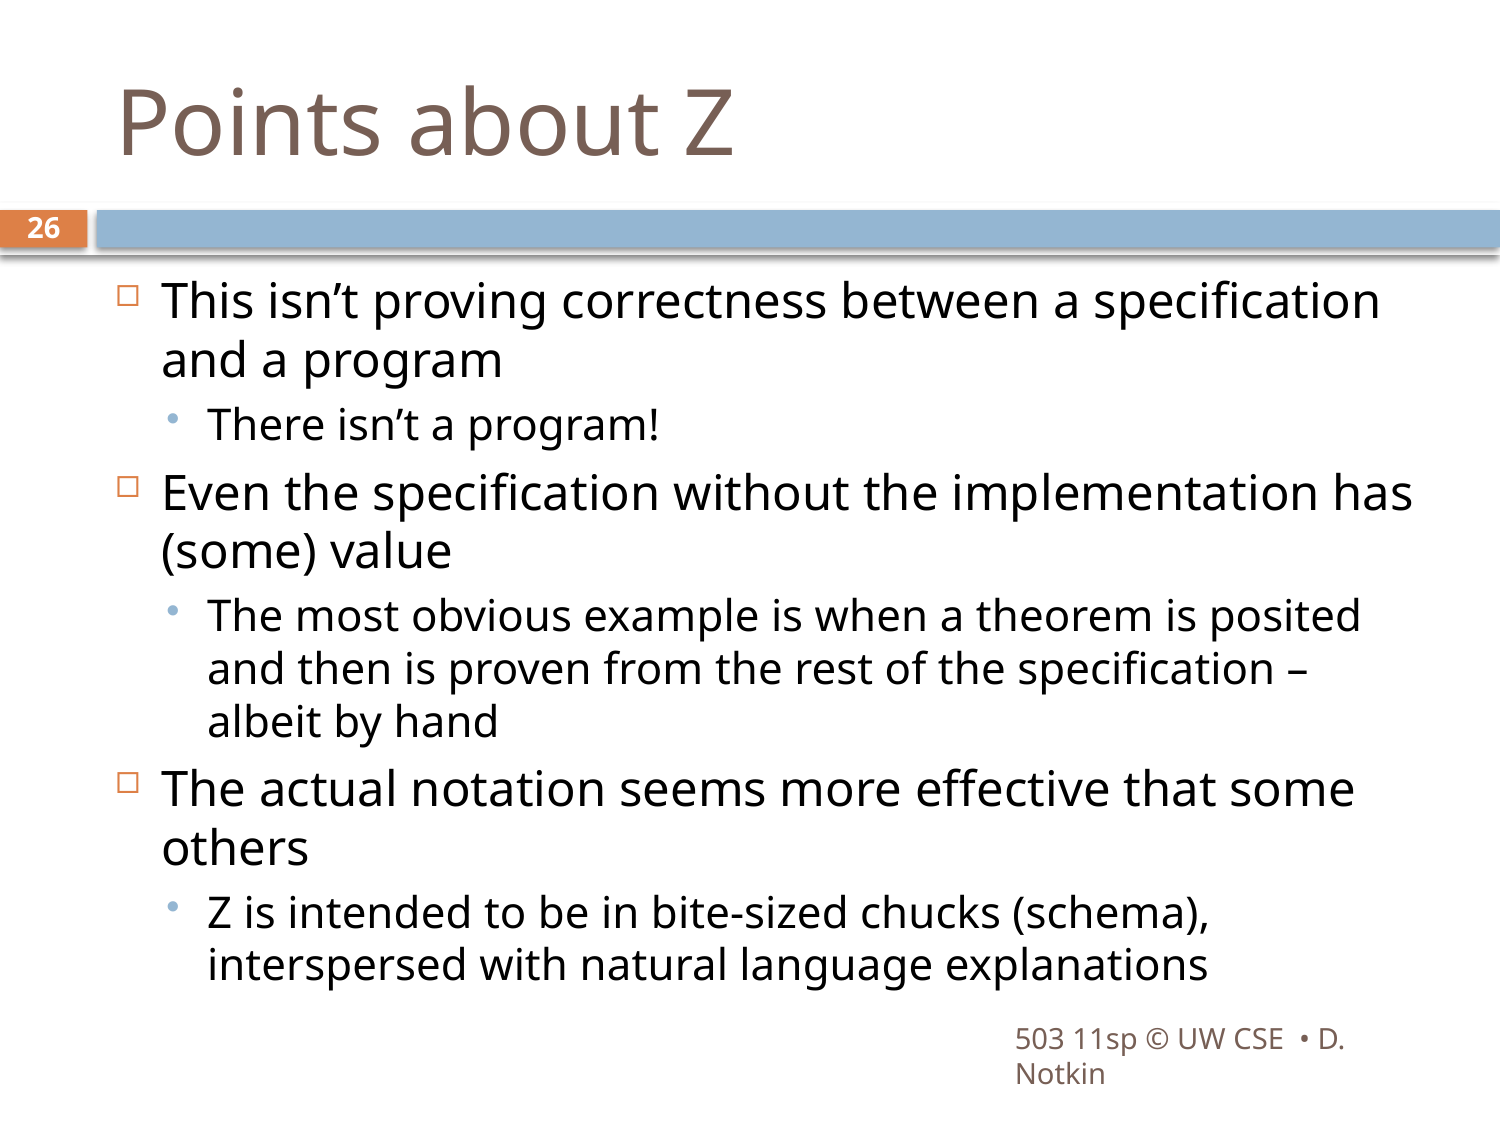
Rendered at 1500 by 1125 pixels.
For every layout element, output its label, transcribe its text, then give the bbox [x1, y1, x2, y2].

title Points about Z [100, 37, 1438, 200]
slide_number 26 [0, 208, 88, 249]
list This isn’t proving correctness between a specification and a program There isn’t a program! Even the specification without the implementation has (some) value The most obvious example is when a theorem is posited and then is proven from the rest of the specification – albeit by hand The actual notation seems more effective that some others Z is intended to be in bite-sized chucks (schema), interspersed with natural language explanations [100, 262, 1438, 1005]
slide_number 503 11sp © UW CSE • D. Notkin [999, 1025, 1438, 1085]
